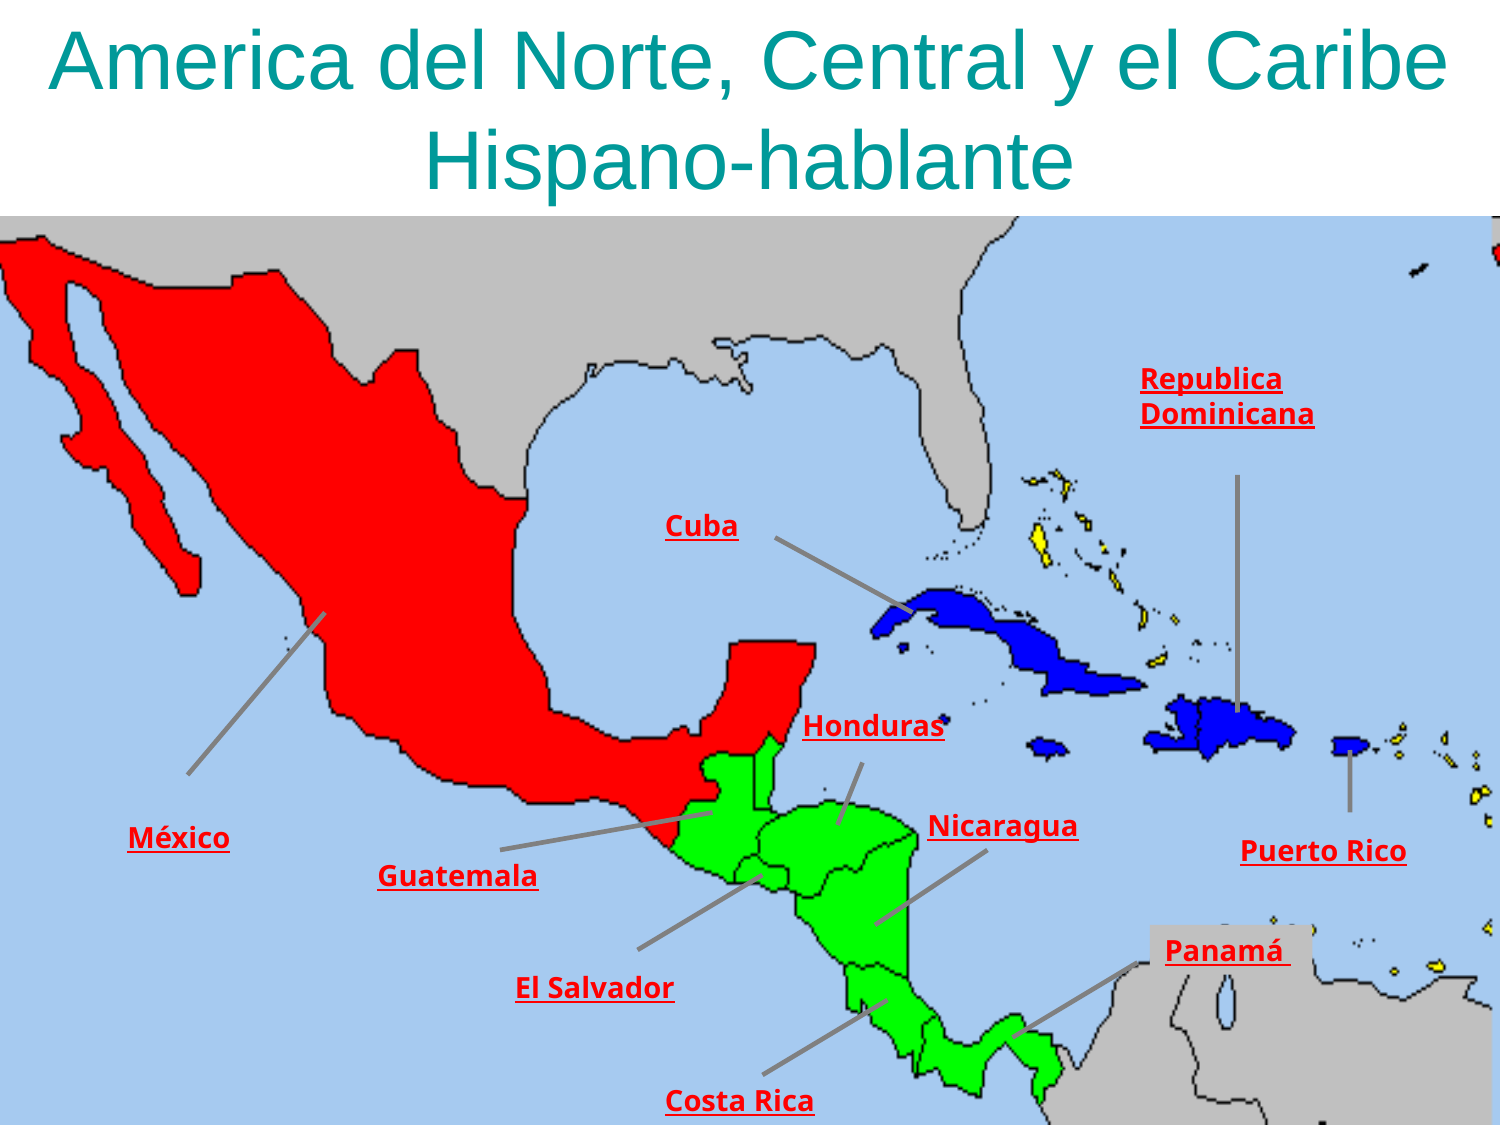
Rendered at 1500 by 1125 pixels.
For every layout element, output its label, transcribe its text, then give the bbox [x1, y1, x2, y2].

picture [0, 216, 1500, 1125]
title America del Norte, Central y el Caribe Hispano-hablante [0, 12, 1500, 200]
